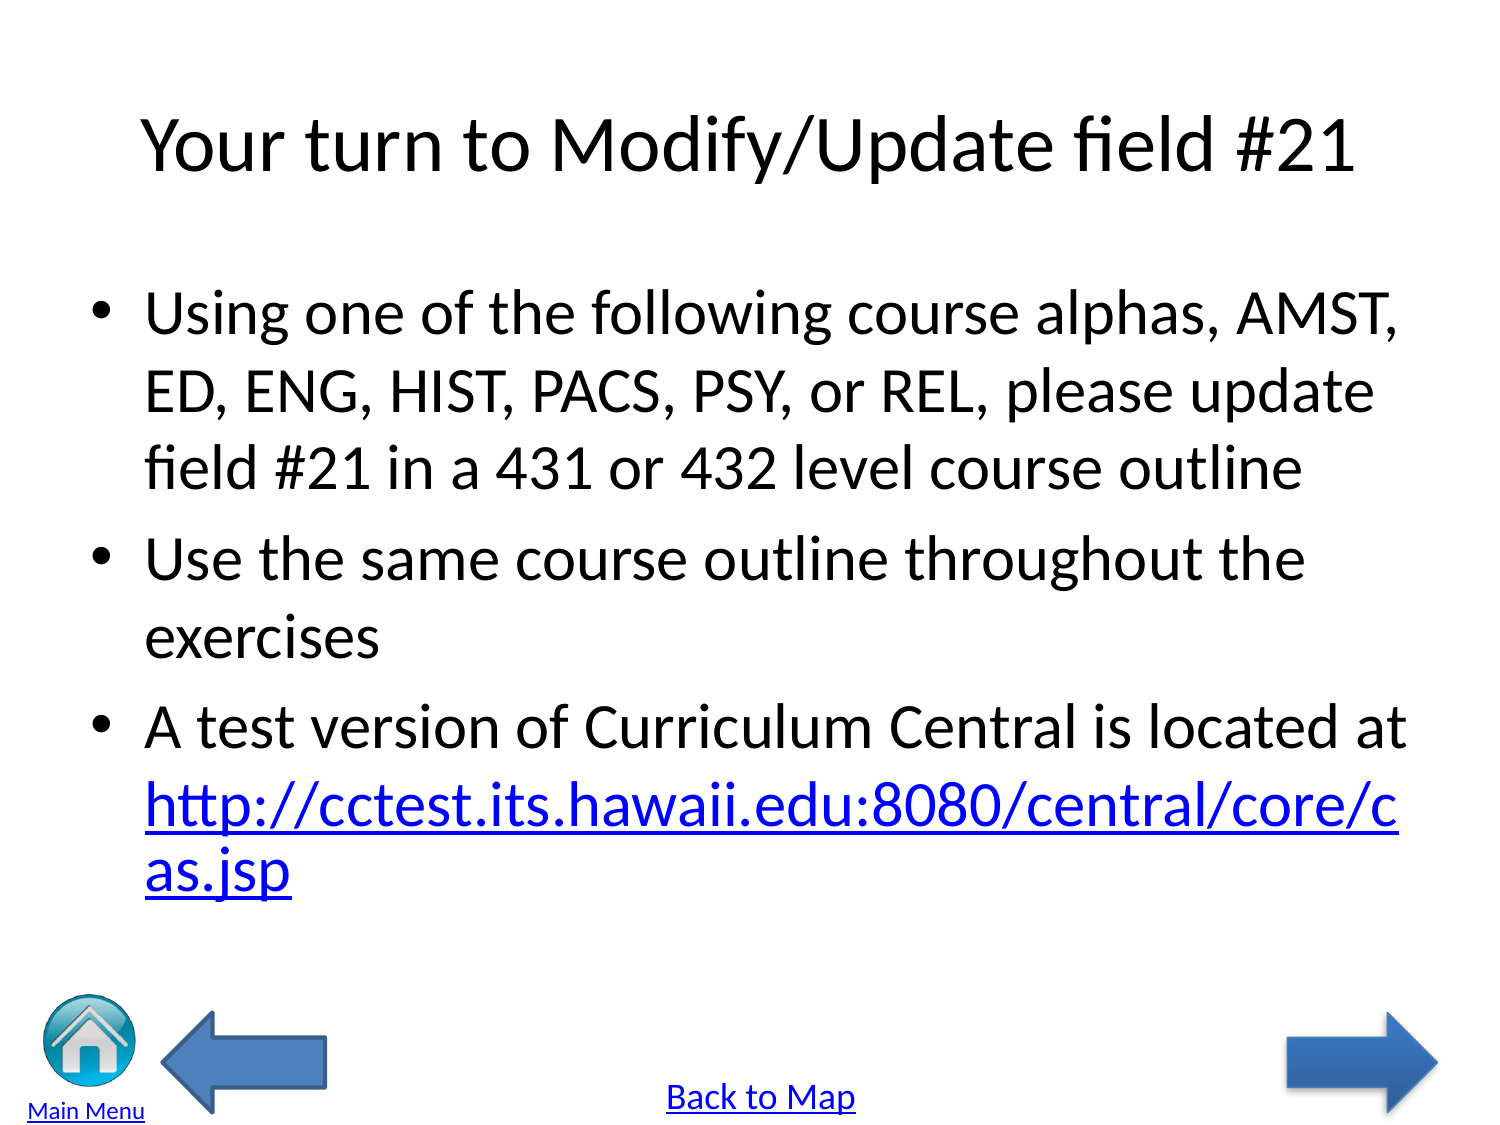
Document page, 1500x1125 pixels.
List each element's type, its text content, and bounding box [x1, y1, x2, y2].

list Using one of the following course alphas, AMST, ED, ENG, HIST, PACS, PSY, or REL, please update field #21 in a 431 or 432 level course outline Use the same course outline throughout the exercises A test version of Curriculum Central is located athttp://cctest.its.hawaii.edu:8080/central/core/cas.jsp [75, 262, 1425, 1005]
title Your turn to Modify/Update field #21 [75, 45, 1425, 233]
picture [37, 987, 141, 1091]
text_box Back to Map [651, 1064, 871, 1125]
